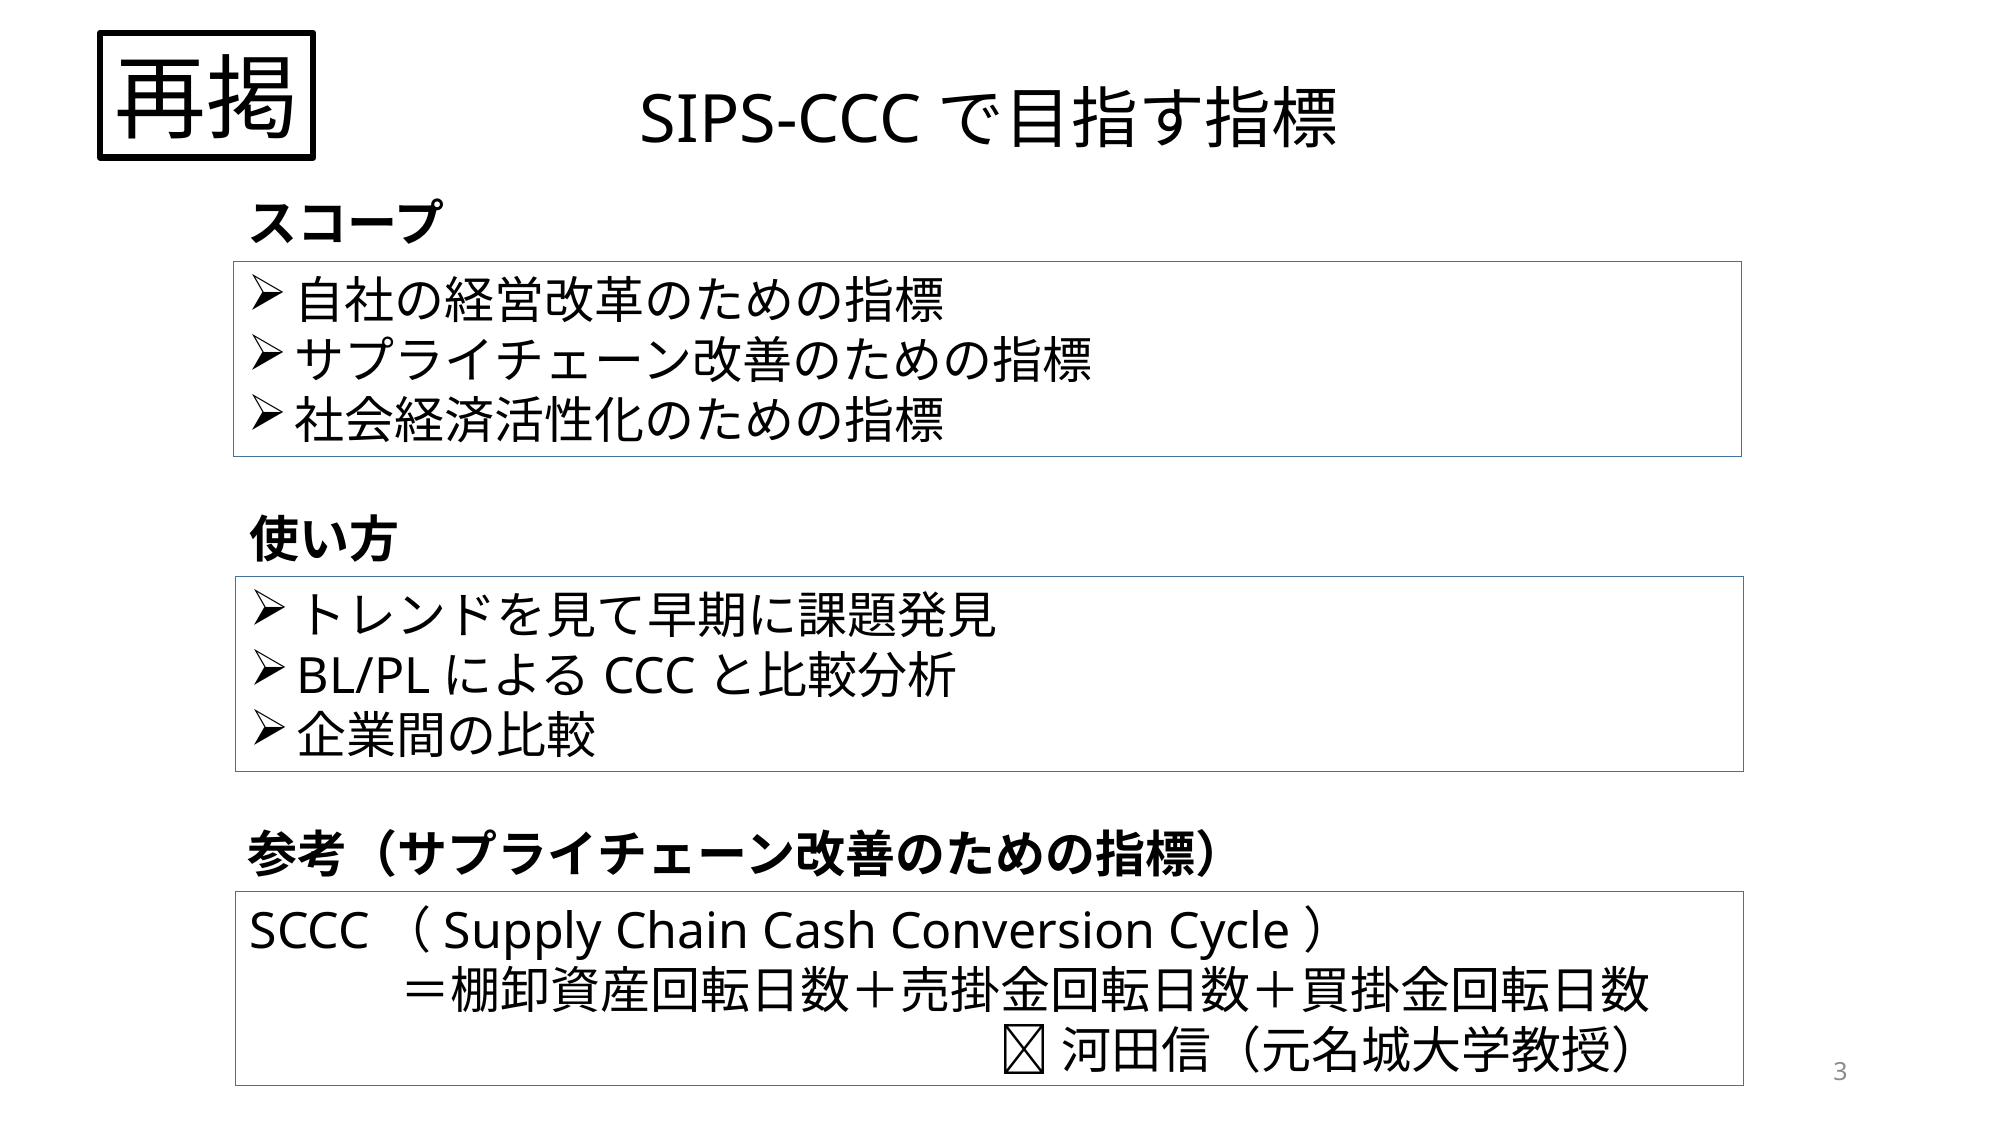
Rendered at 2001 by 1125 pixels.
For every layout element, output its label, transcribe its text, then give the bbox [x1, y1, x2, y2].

text_box SIPS-CCCで目指す指標 [328, 68, 1650, 164]
slide_number 3 [1412, 1042, 1863, 1103]
text_box 再掲 [100, 32, 314, 158]
text_box スコープ [233, 184, 574, 259]
text_box トレンドを見て早期に課題発見 BL/PLによるCCCと比較分析 企業間の比較 [235, 576, 1744, 772]
text_box SCCC（Supply Chain Cash Conversion Cycle） ＝棚卸資産回転日数＋売掛金回転日数＋買掛金回転日数 河田信（元名城大学教授） [235, 891, 1744, 1086]
text_box 参考（サプライチェーン改善のための指標） [233, 815, 1446, 891]
text_box 使い方 [235, 500, 576, 576]
text_box 自社の経営改革のための指標 サプライチェーン改善のための指標 社会経済活性化のための指標 [233, 261, 1742, 457]
